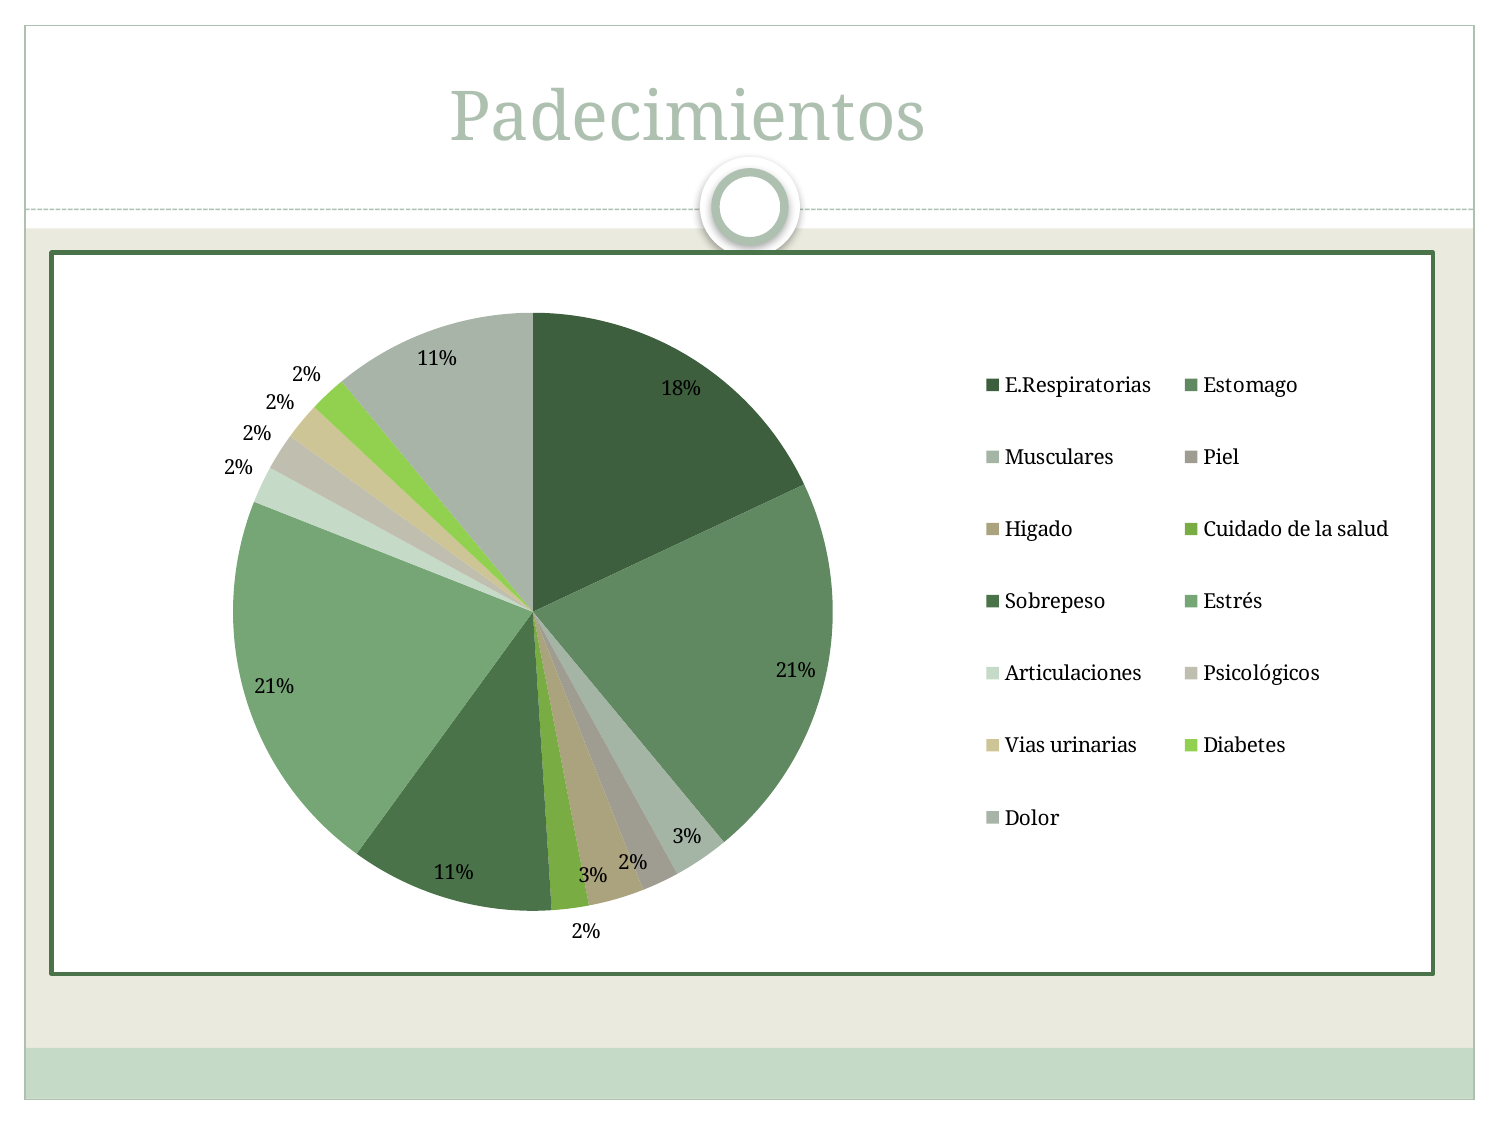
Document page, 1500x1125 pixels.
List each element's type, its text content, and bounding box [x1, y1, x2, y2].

title Padecimientos [49, 37, 1450, 162]
chart [49, 250, 1436, 977]
